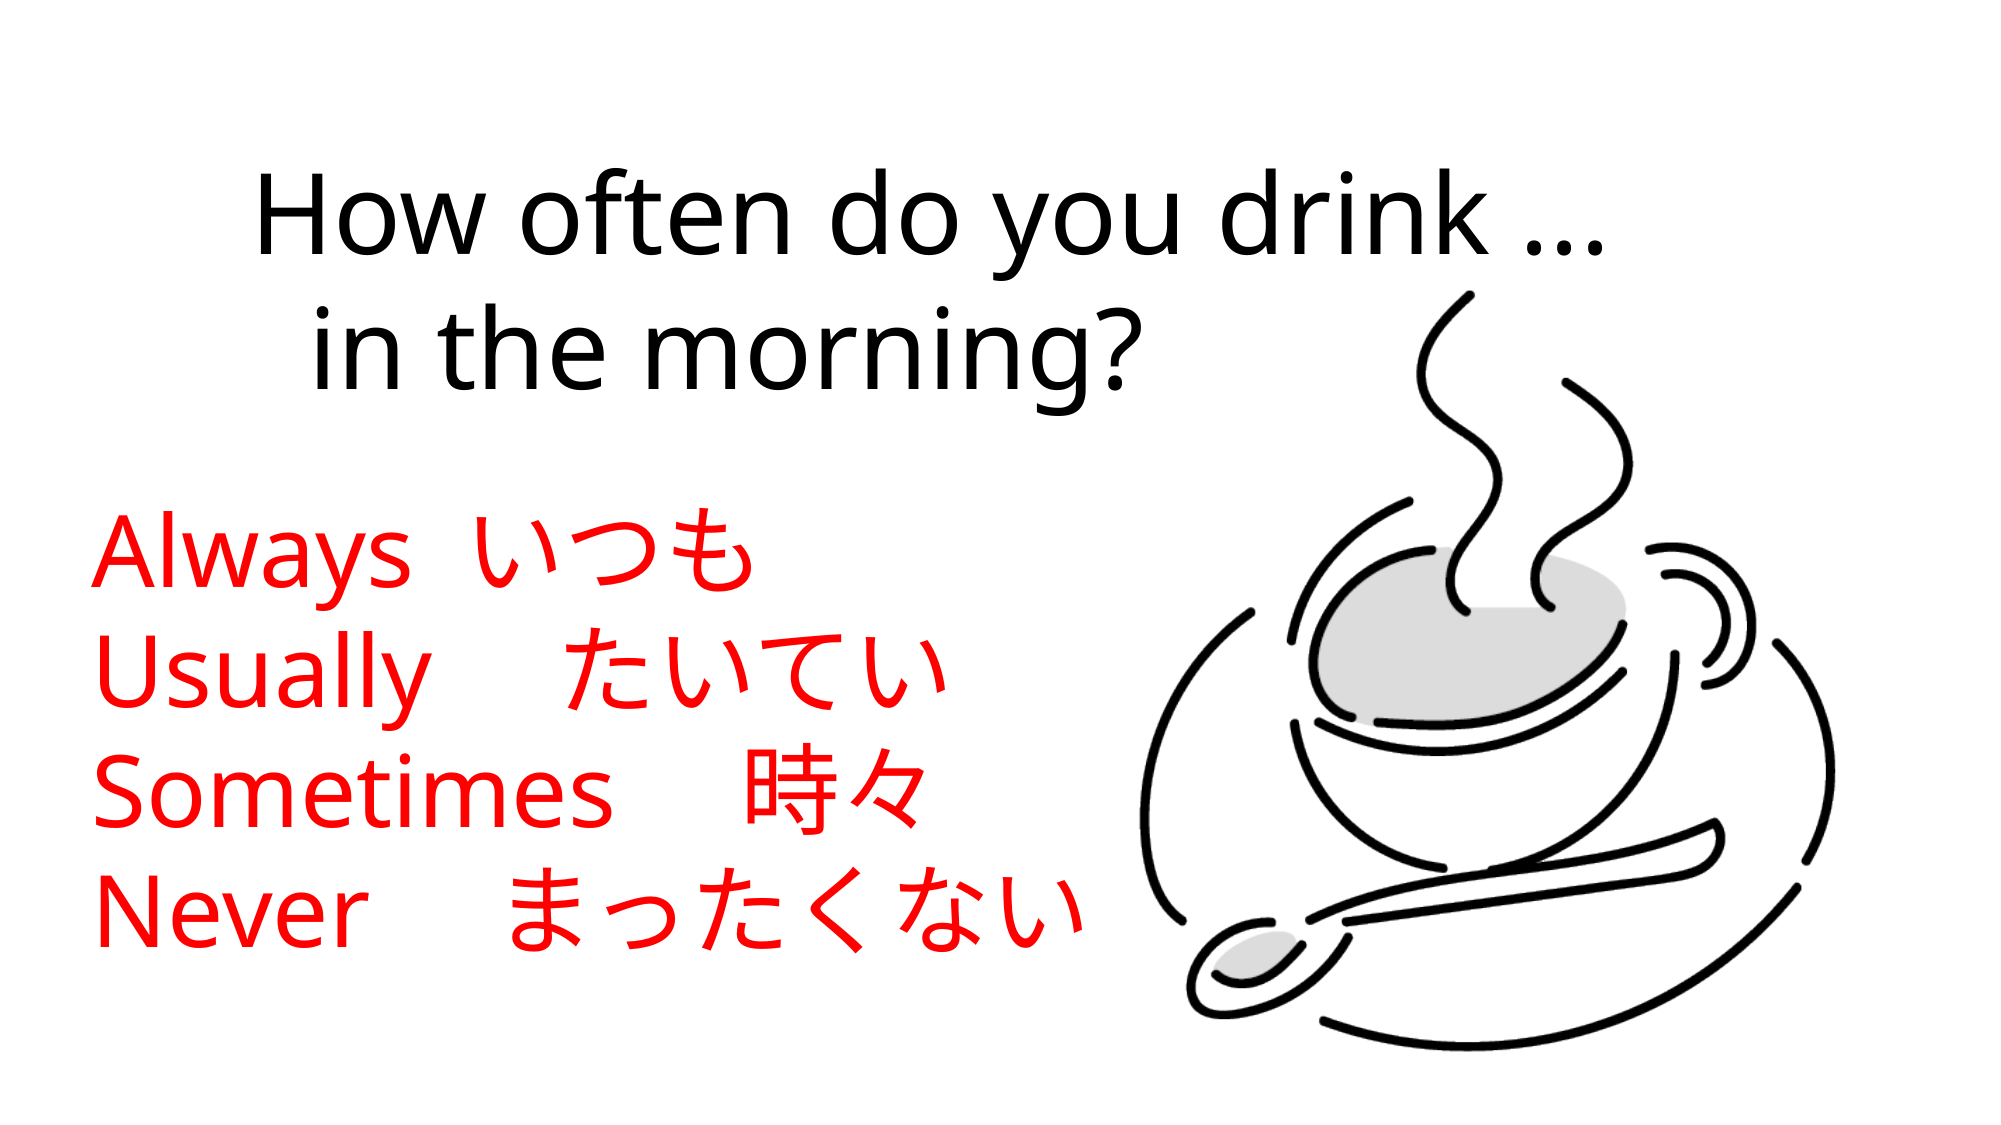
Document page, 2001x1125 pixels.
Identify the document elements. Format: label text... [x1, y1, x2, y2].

picture [918, 192, 2000, 1125]
text_box Always いつも Usually たいてい Sometimes 時々 Never まったくない [76, 480, 918, 975]
text_box How often do you drink ... in the morning? [235, 134, 1657, 420]
